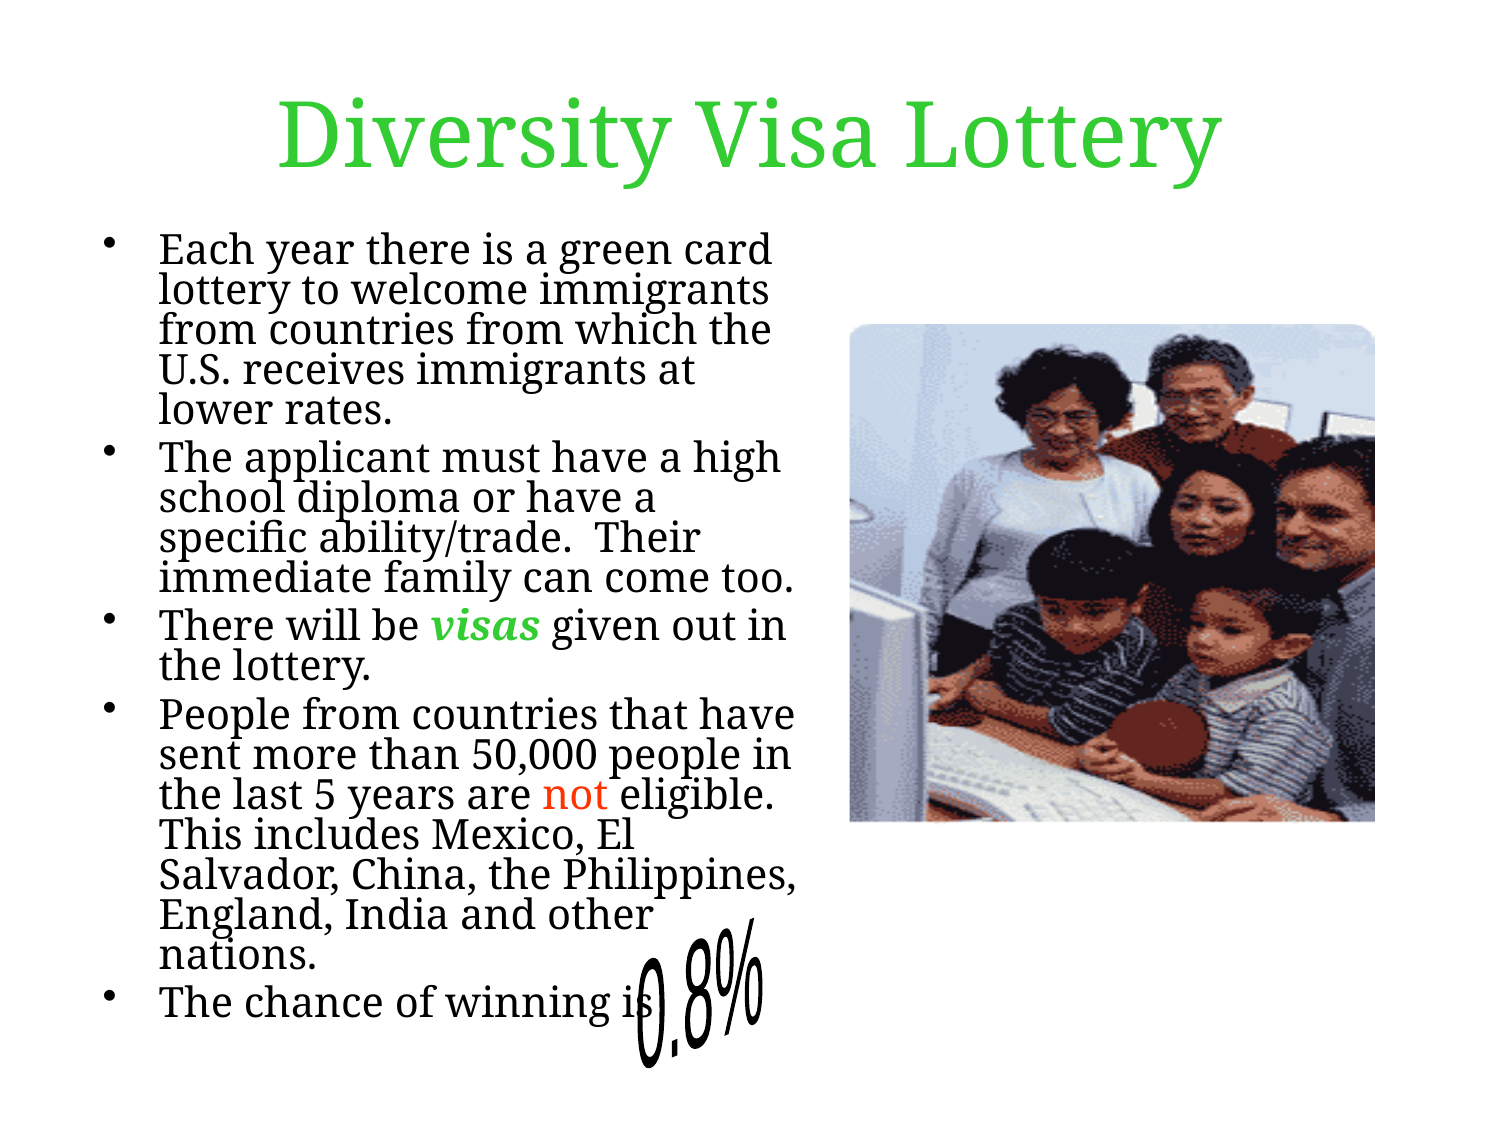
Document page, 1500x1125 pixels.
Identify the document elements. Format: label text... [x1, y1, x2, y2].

picture [849, 324, 1376, 826]
list Each year there is a green card lottery to welcome immigrants from countries from which the U.S. receives immigrants at lower rates. The applicant must have a high school diploma or have a specific ability/trade. Their immediate family can come too. There will be visas given out in the lottery. People from countries that have sent more than 50,000 people in the last 5 years are not eligible. This includes Mexico, El Salvador, China, the Philippines, England, India and other nations. The chance of winning is [87, 224, 813, 1001]
title Diversity Visa Lottery [112, 37, 1388, 226]
